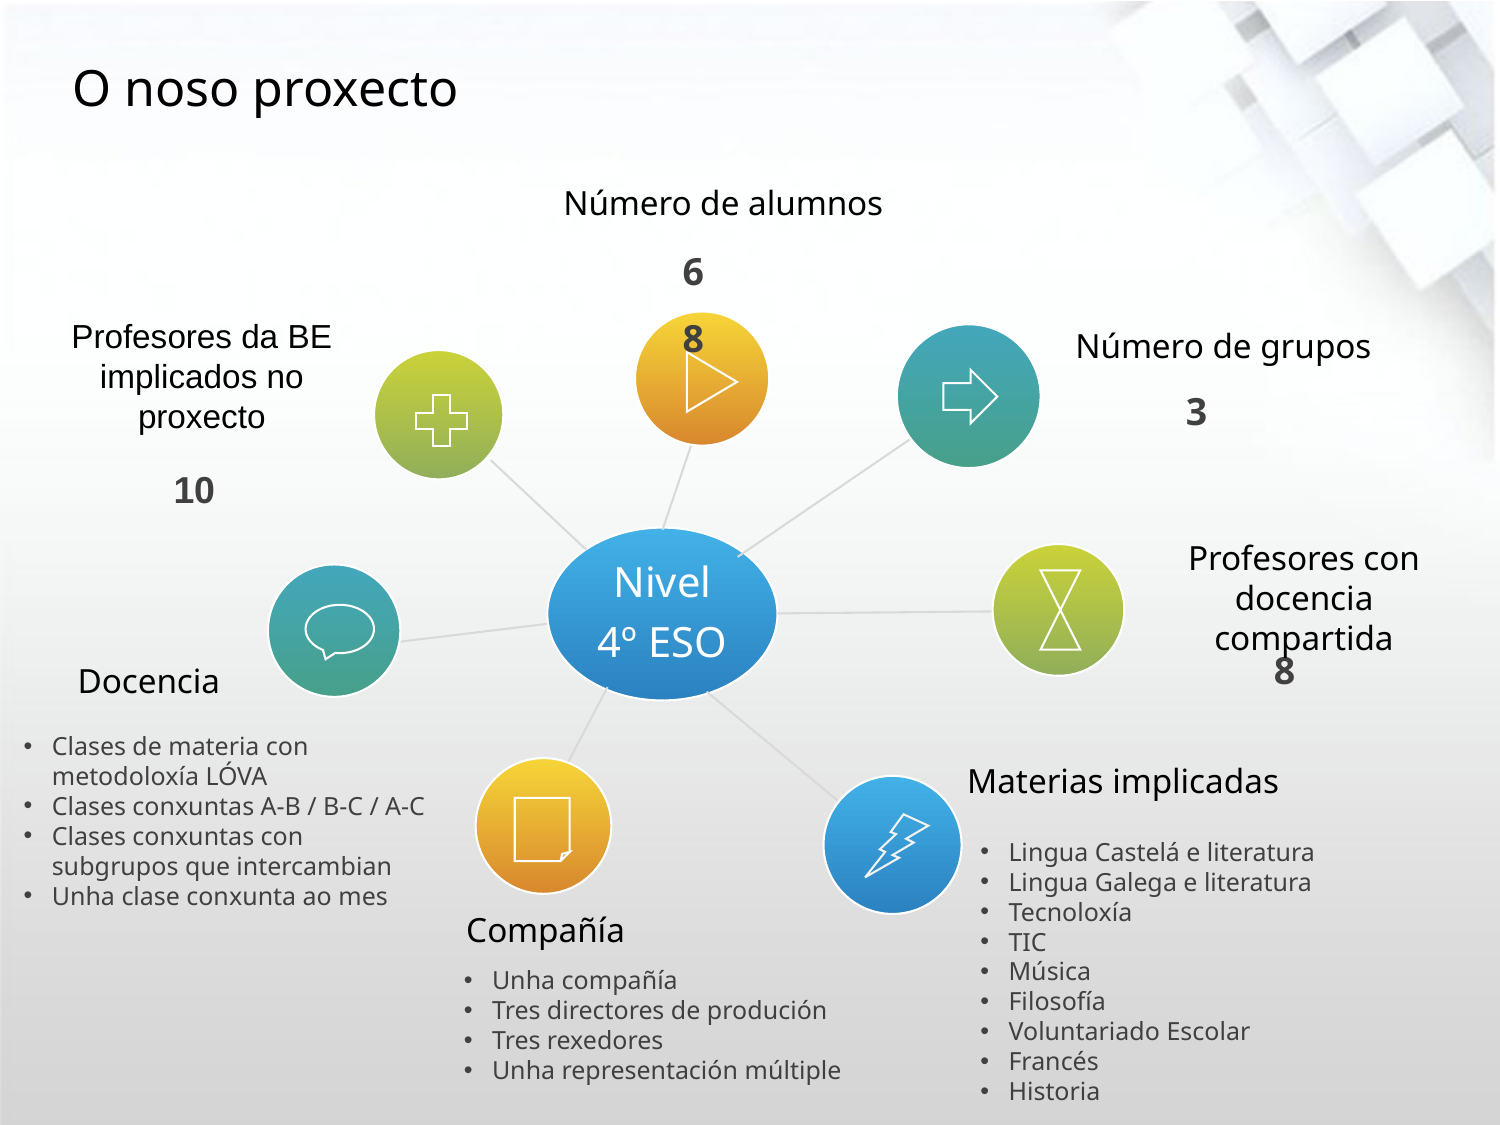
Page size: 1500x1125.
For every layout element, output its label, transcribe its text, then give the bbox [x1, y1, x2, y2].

text_box Profesores da BE implicados no proxecto [18, 307, 386, 442]
text_box 68 [667, 217, 738, 311]
text_box Unha compañía Tres directores de produción Tres rexedores Unha representación múltiple [449, 957, 905, 1092]
text_box 8 [1207, 665, 1362, 700]
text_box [267, 311, 1125, 914]
text_box Profesores con docencia compartida [1128, 530, 1481, 665]
text_box Materias implicadas [1125, 753, 1300, 808]
text_box Compañía [421, 914, 670, 957]
text_box Lingua Castelá e literatura Lingua Galega e literatura Tecnoloxía TIC Música Filosofía Voluntariado Escolar Francés Historia [965, 828, 1423, 1125]
text_box Número de grupos [1125, 317, 1412, 372]
picture [0, 1, 1500, 1125]
text_box Docencia [24, 653, 267, 708]
text_box Número de alumnos [546, 175, 901, 230]
text_box 10 [133, 442, 255, 519]
text_box O noso proxecto [57, 48, 508, 184]
text_box 3 [1163, 372, 1230, 441]
text_box Clases de materia con metodoloxía LÓVA Clases conxuntas A-B / B-C / A-C Clases conxuntas con subgrupos que intercambian Unha clase conxunta ao mes [9, 723, 443, 918]
